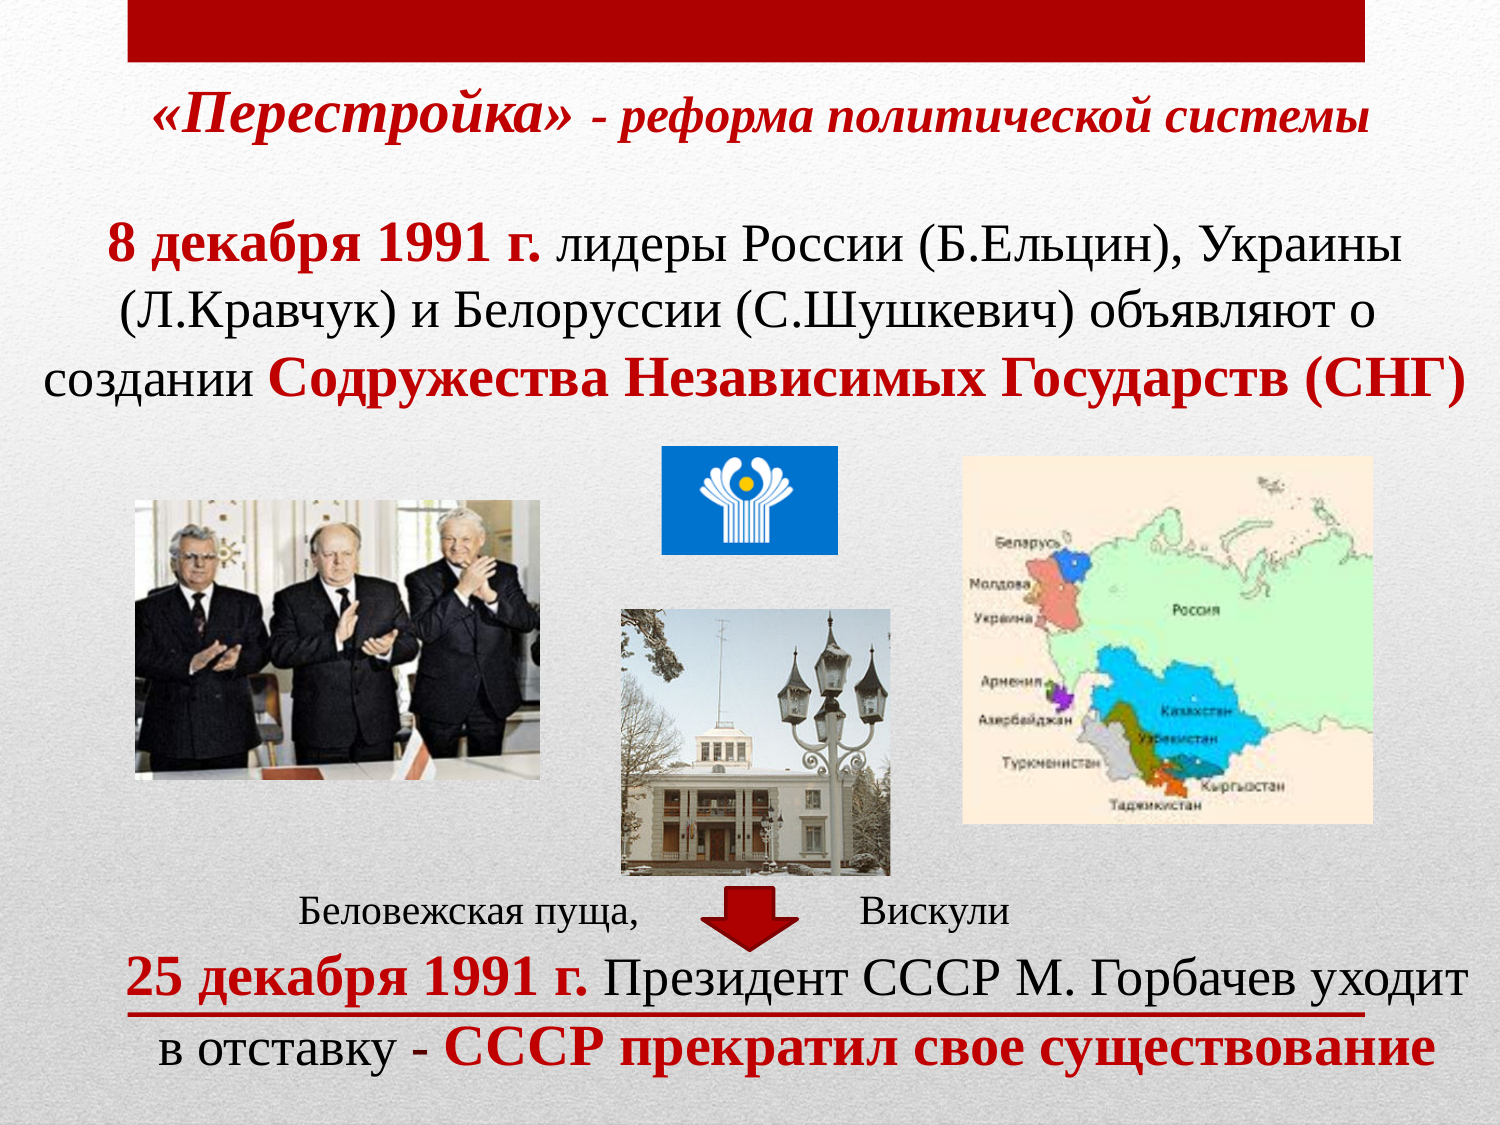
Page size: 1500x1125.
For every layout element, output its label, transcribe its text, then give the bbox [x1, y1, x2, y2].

text_box 25 декабря 1991 г. Президент СССР М. Горбачев уходит в отставку - СССР прекратил свое существование [98, 929, 1497, 1085]
picture [620, 608, 892, 876]
text_box «Перестройка» - реформа политической системы [45, 42, 1477, 152]
text_box Беловежская пуща, Вискули [283, 875, 1121, 941]
picture [961, 455, 1374, 825]
picture [660, 445, 839, 556]
text_box 8 декабря 1991 г. лидеры России (Б.Ельцин), Украины (Л.Кравчук) и Белоруссии (С.Шушкевич) объявляют о создании Содружества Независимых Государств (СНГ) [24, 196, 1487, 416]
picture [134, 499, 541, 781]
